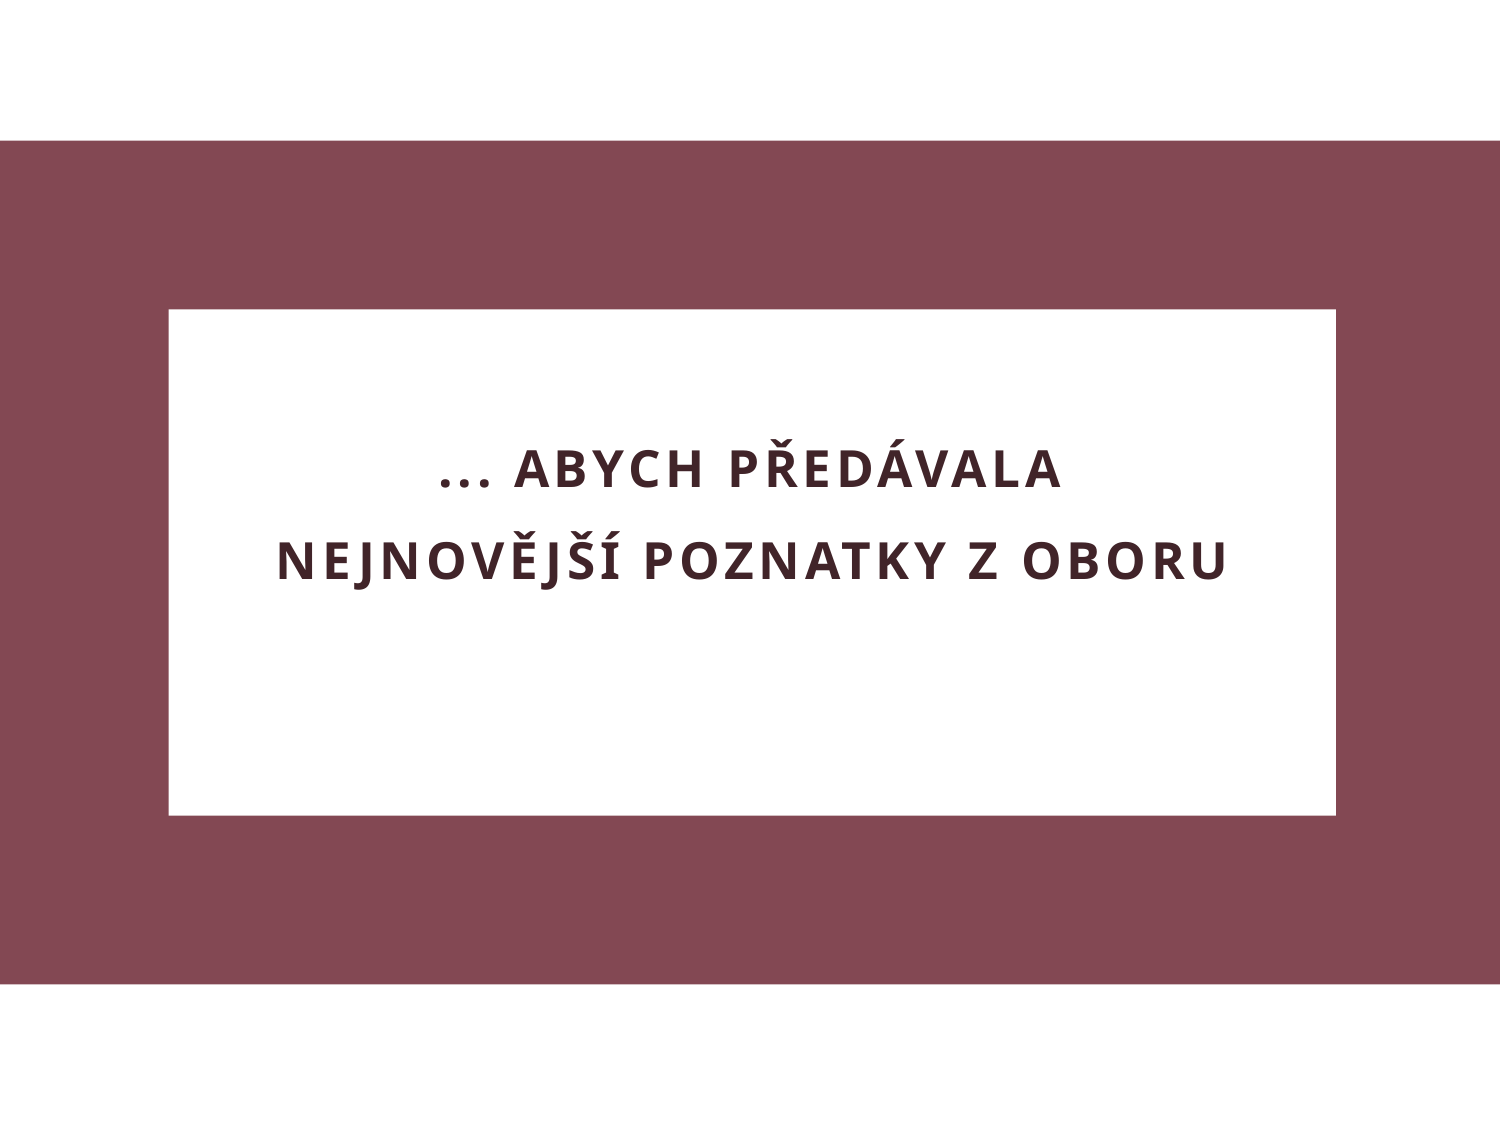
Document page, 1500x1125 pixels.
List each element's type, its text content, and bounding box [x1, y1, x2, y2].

title ... abych předávala nejnovější poznatky z oboru [253, 377, 1252, 596]
text_box [0, 140, 1500, 985]
text_box [168, 308, 1337, 817]
